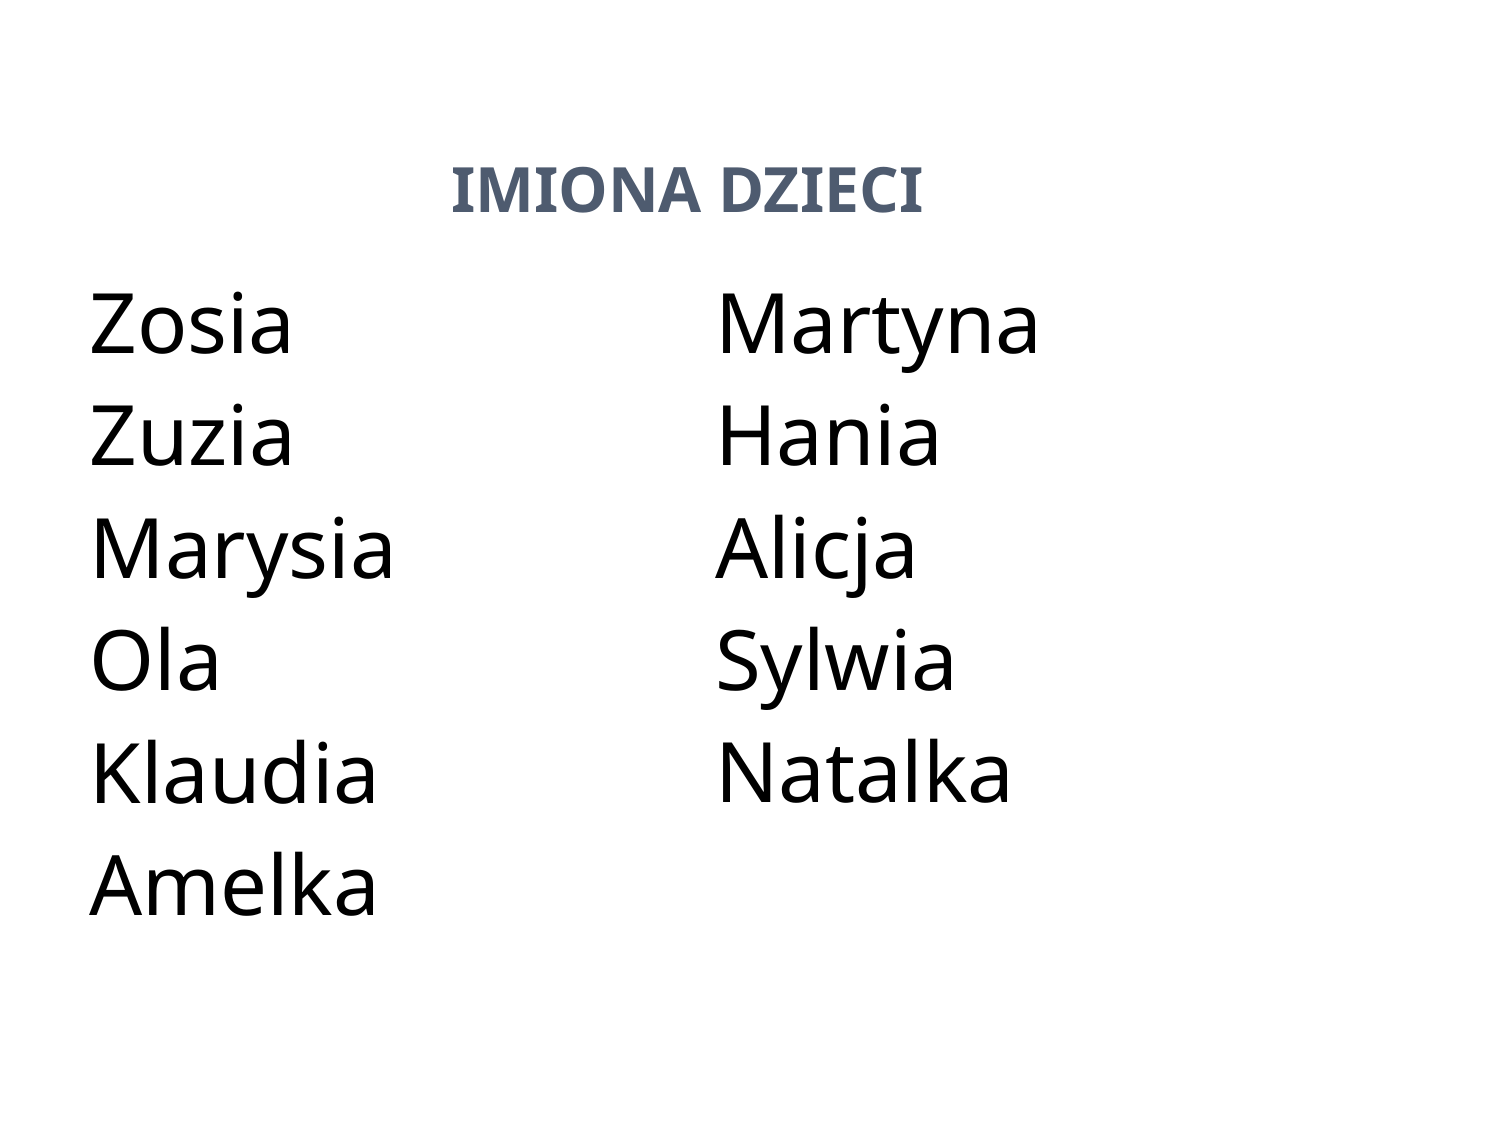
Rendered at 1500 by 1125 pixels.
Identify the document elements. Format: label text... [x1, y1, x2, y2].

list Martyna Hania Alicja Sylwia Natalka [700, 262, 1301, 1013]
title Imiona dzieci [75, 45, 1300, 233]
list Zosia Zuzia Marysia Ola Klaudia Amelka [75, 262, 675, 1013]
